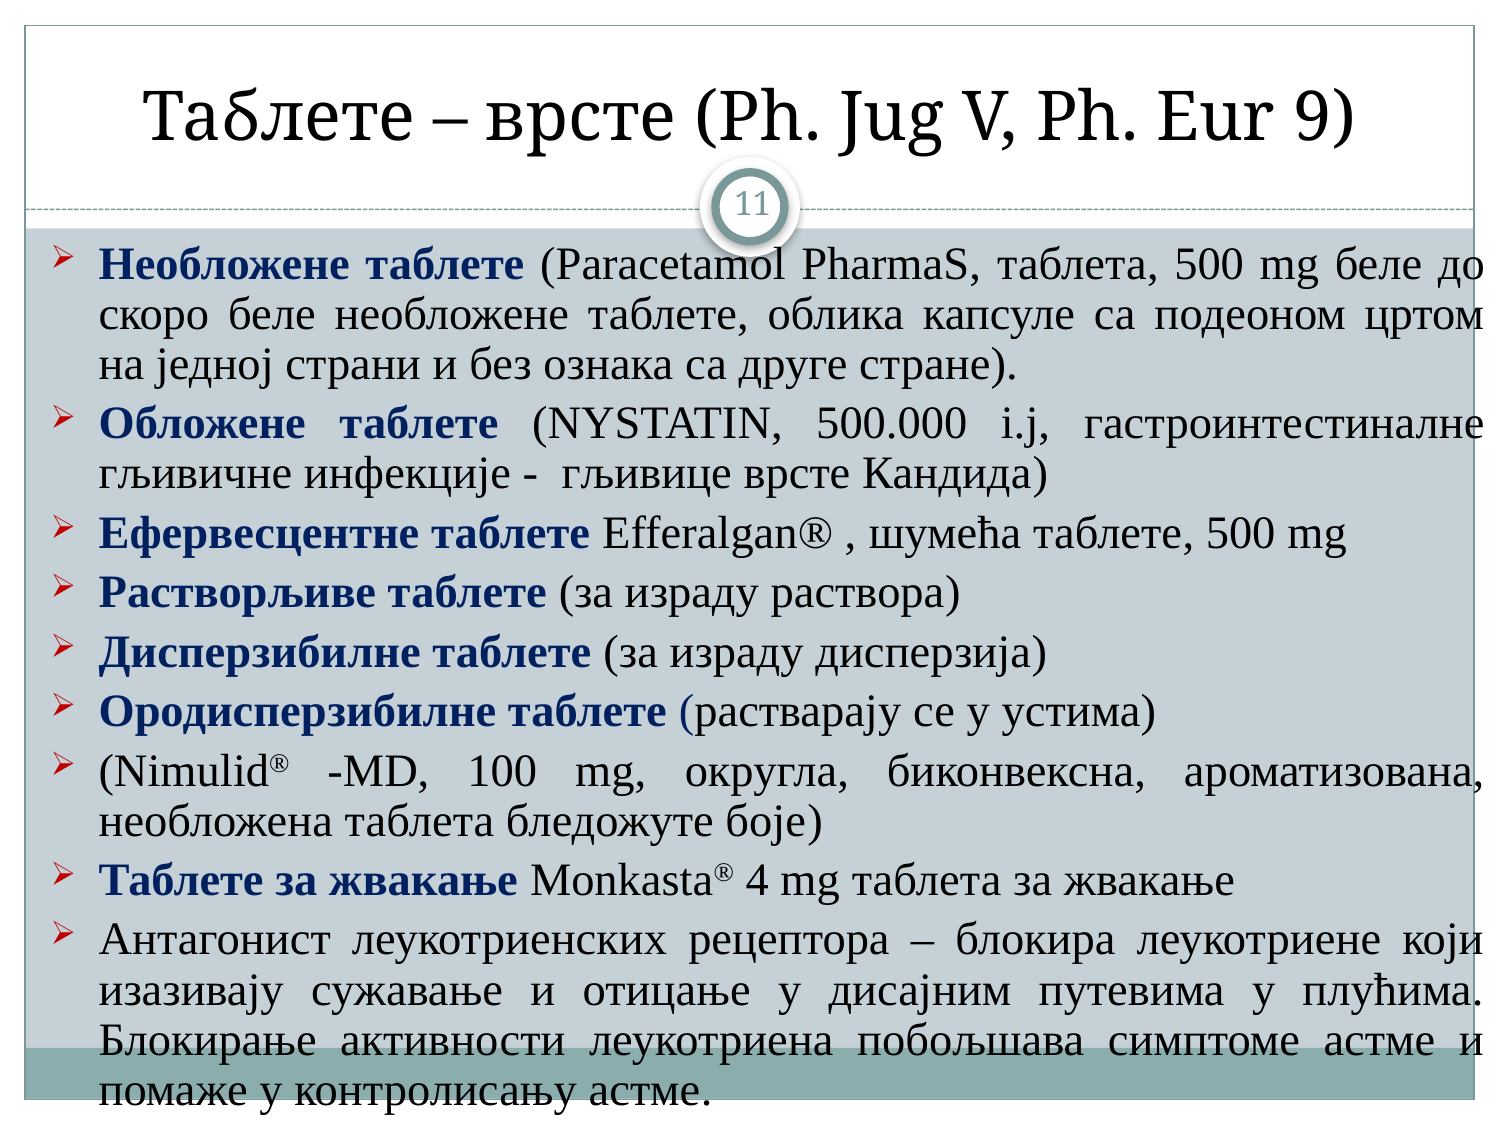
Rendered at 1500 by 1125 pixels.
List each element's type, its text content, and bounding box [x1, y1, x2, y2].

slide_number 11 [715, 168, 791, 241]
list Необложене таблете (Paracetamol PharmaS, таблета, 500 mg беле до скоро беле необложене таблете, облика капсуле са подеоном цртом на једној страни и без ознака са друге стране). Обложене таблете (NYSTATIN, 500.000 i.j, гастроинтестиналне гљивичне инфекције - гљивице врсте Кандида) Ефервесцентне таблете Efferalgan® , шумећа таблете, 500 mg Растворљиве таблете (за израду раствора) Дисперзибилне таблете (за израду дисперзија) Ородисперзибилне таблете (растварају се у устима) (Nimulid® -MD, 100 mg, округла, биконвексна, ароматизована, необложена таблета бледожуте боје) Таблете за жвакање Monkasta® 4 mg таблета за жвакање Антагонист леукотриенских рецептора – блокира леукотриене који изазивају сужавање и отицање у дисајним путевима у плућима. Блокирање активности леукотриена побољшава симптоме астме и помаже у контролисању астме. [0, 231, 1500, 1125]
title Таблете – врсте (Ph. Jug V, Ph. Eur 9) [49, 37, 1450, 162]
